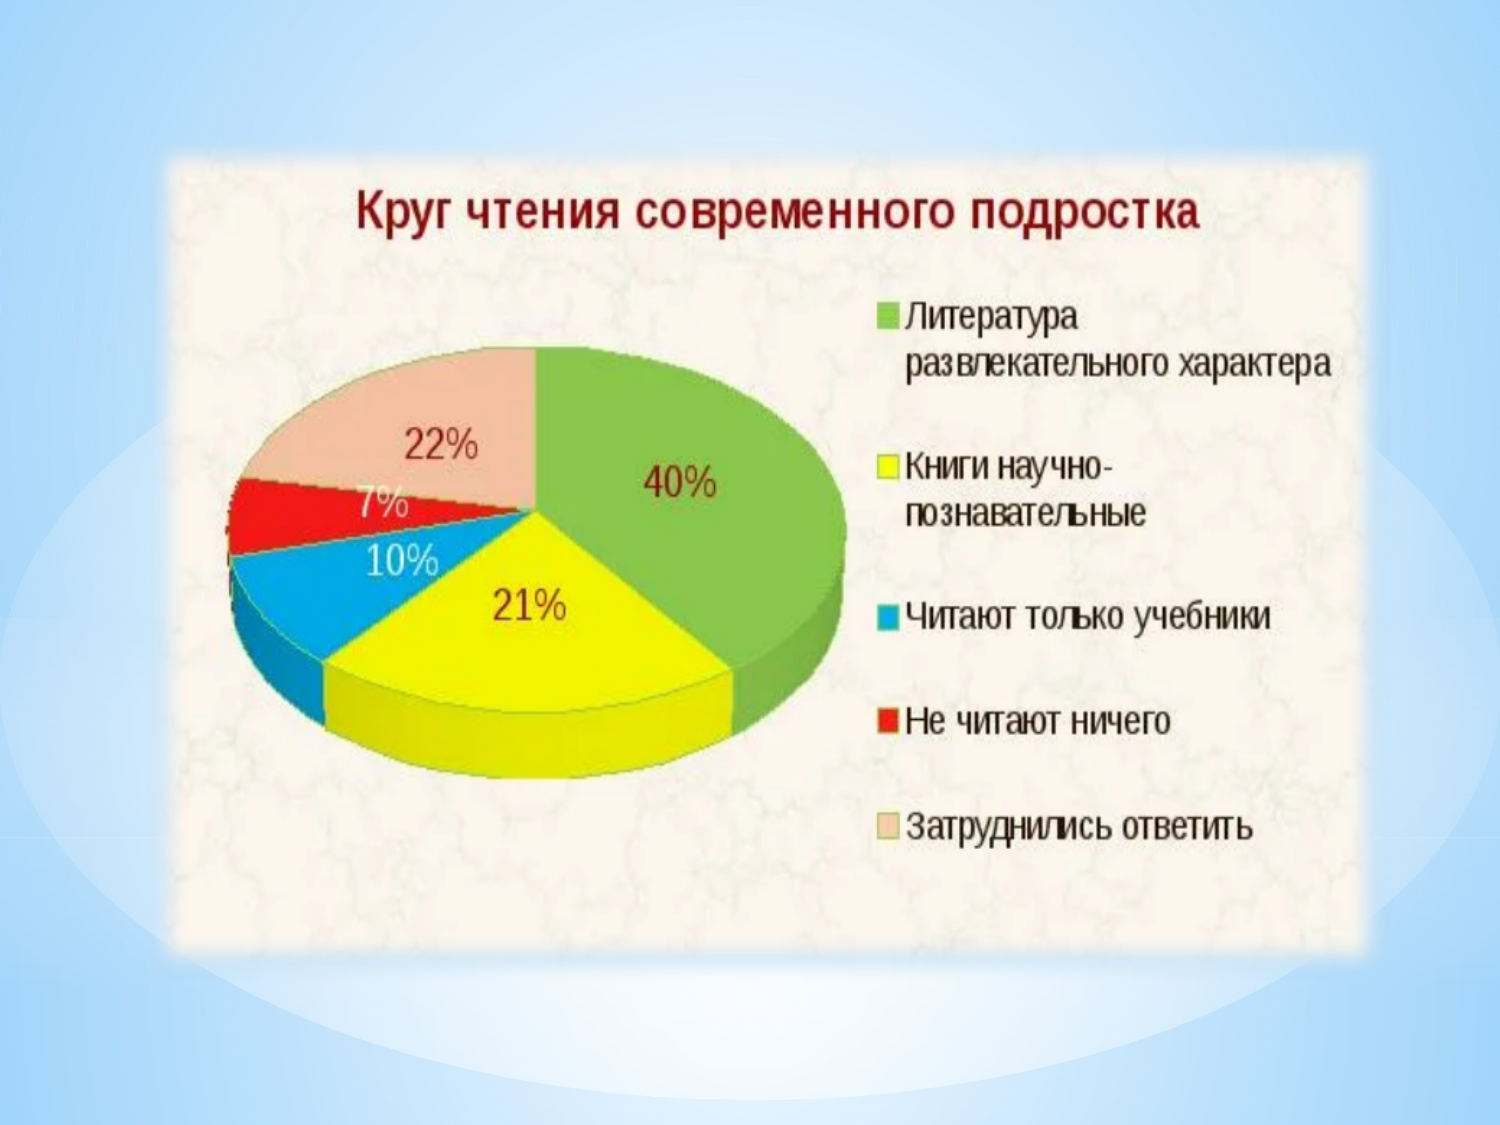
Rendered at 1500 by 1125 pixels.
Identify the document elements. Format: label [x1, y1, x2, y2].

picture [147, 136, 1389, 977]
